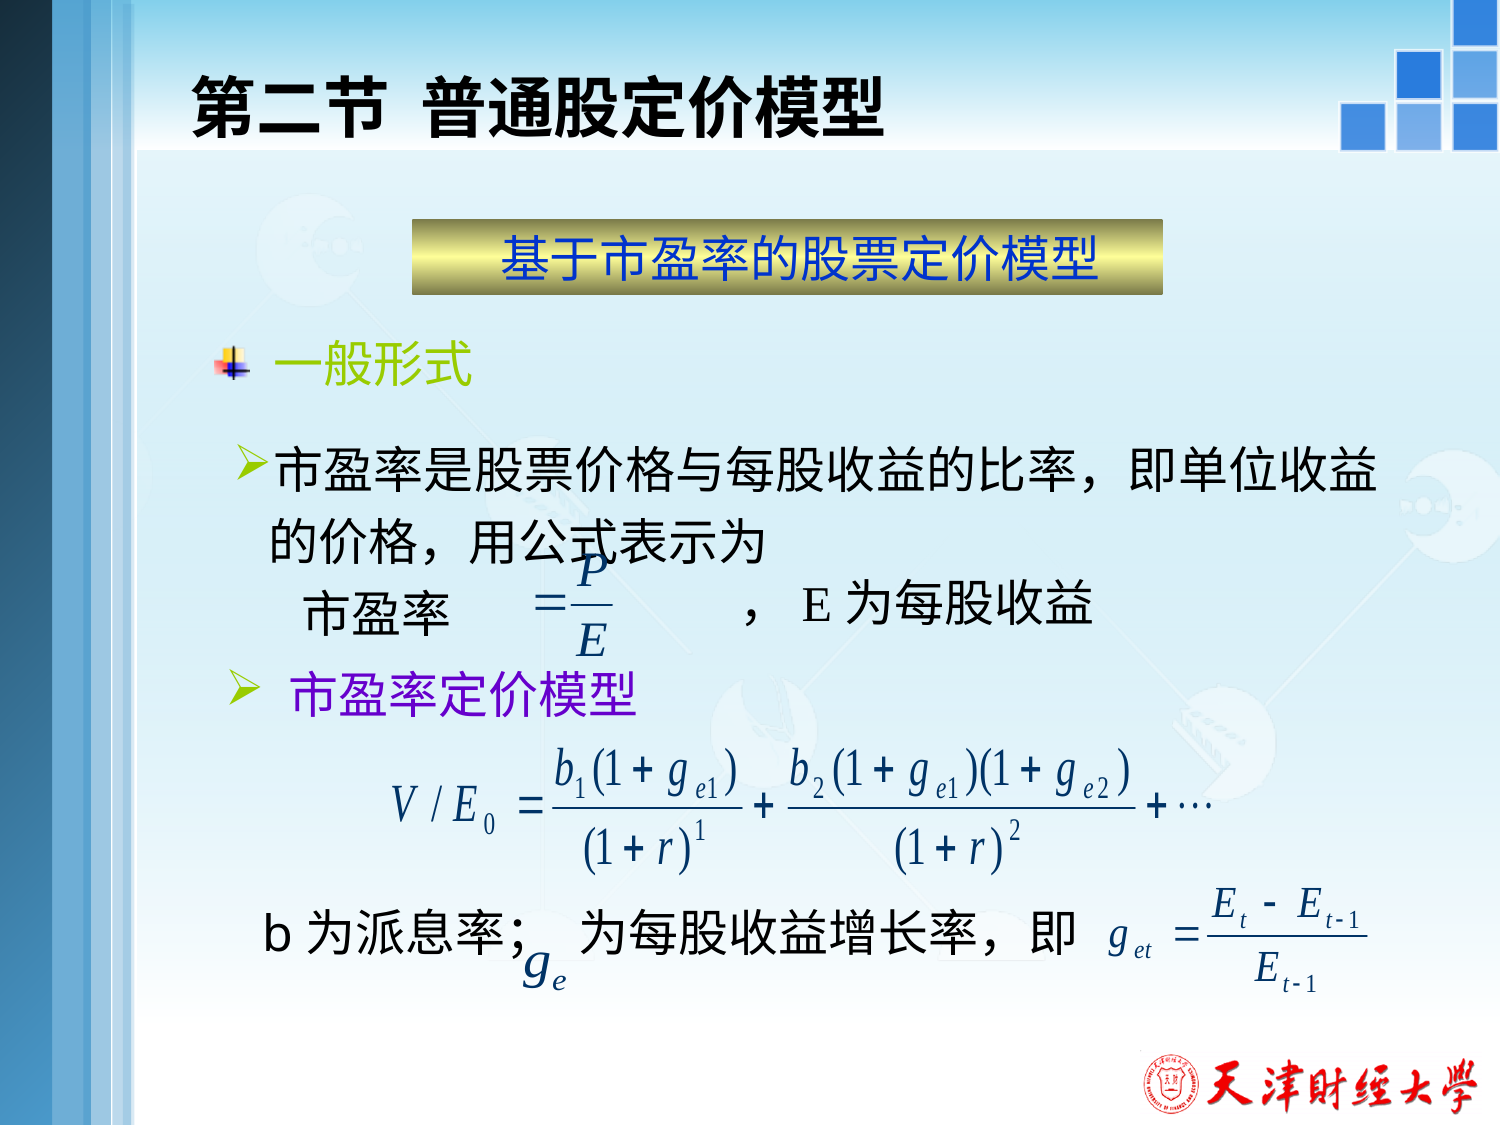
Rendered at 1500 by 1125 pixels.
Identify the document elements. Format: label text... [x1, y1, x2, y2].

text_box b为派息率； 为每股收益增长率，即 [201, 893, 1094, 969]
picture [1131, 1049, 1500, 1119]
text_box 市盈率定价模型 [210, 656, 786, 732]
picture [512, 924, 572, 1001]
text_box 一般形式 [200, 324, 900, 400]
title 第二节 普通股定价模型 [174, 75, 1175, 138]
text_box 市盈率是股票价格与每股收益的比率，即单位收益的价格，用公式表示为 市盈率 [218, 419, 1394, 650]
text_box 基于市盈率的股票定价模型 [412, 219, 1163, 295]
text_box ，E为每股收益 [724, 564, 1175, 639]
picture [132, 150, 1500, 1001]
